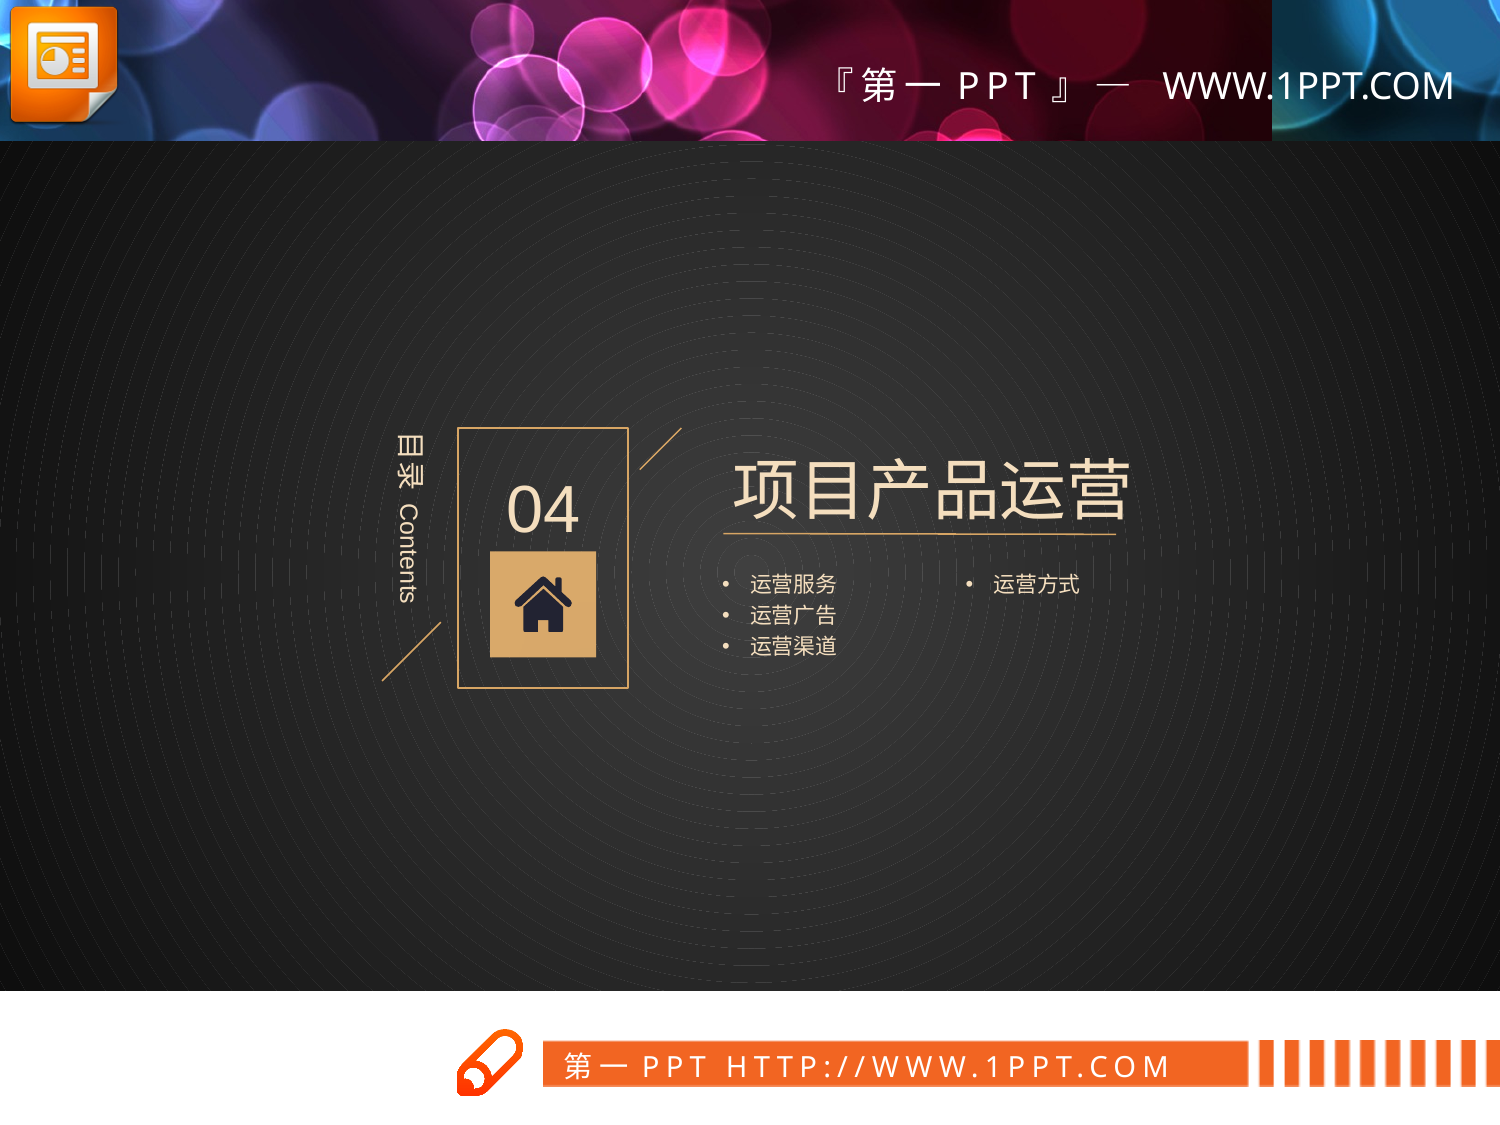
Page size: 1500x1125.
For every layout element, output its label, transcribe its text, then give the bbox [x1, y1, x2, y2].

picture [543, 1040, 1500, 1087]
text_box 04 [496, 445, 591, 550]
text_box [513, 575, 573, 633]
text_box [639, 427, 682, 470]
text_box 运营服务 运营广告 运营渠道 [707, 557, 939, 667]
text_box [458, 428, 628, 689]
picture [0, 0, 1500, 141]
text_box 项目产品运营 [714, 427, 1152, 532]
text_box 目录 Contents [388, 420, 443, 622]
text_box 运营方式 [950, 557, 1223, 604]
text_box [381, 621, 442, 682]
text_box [490, 551, 597, 658]
